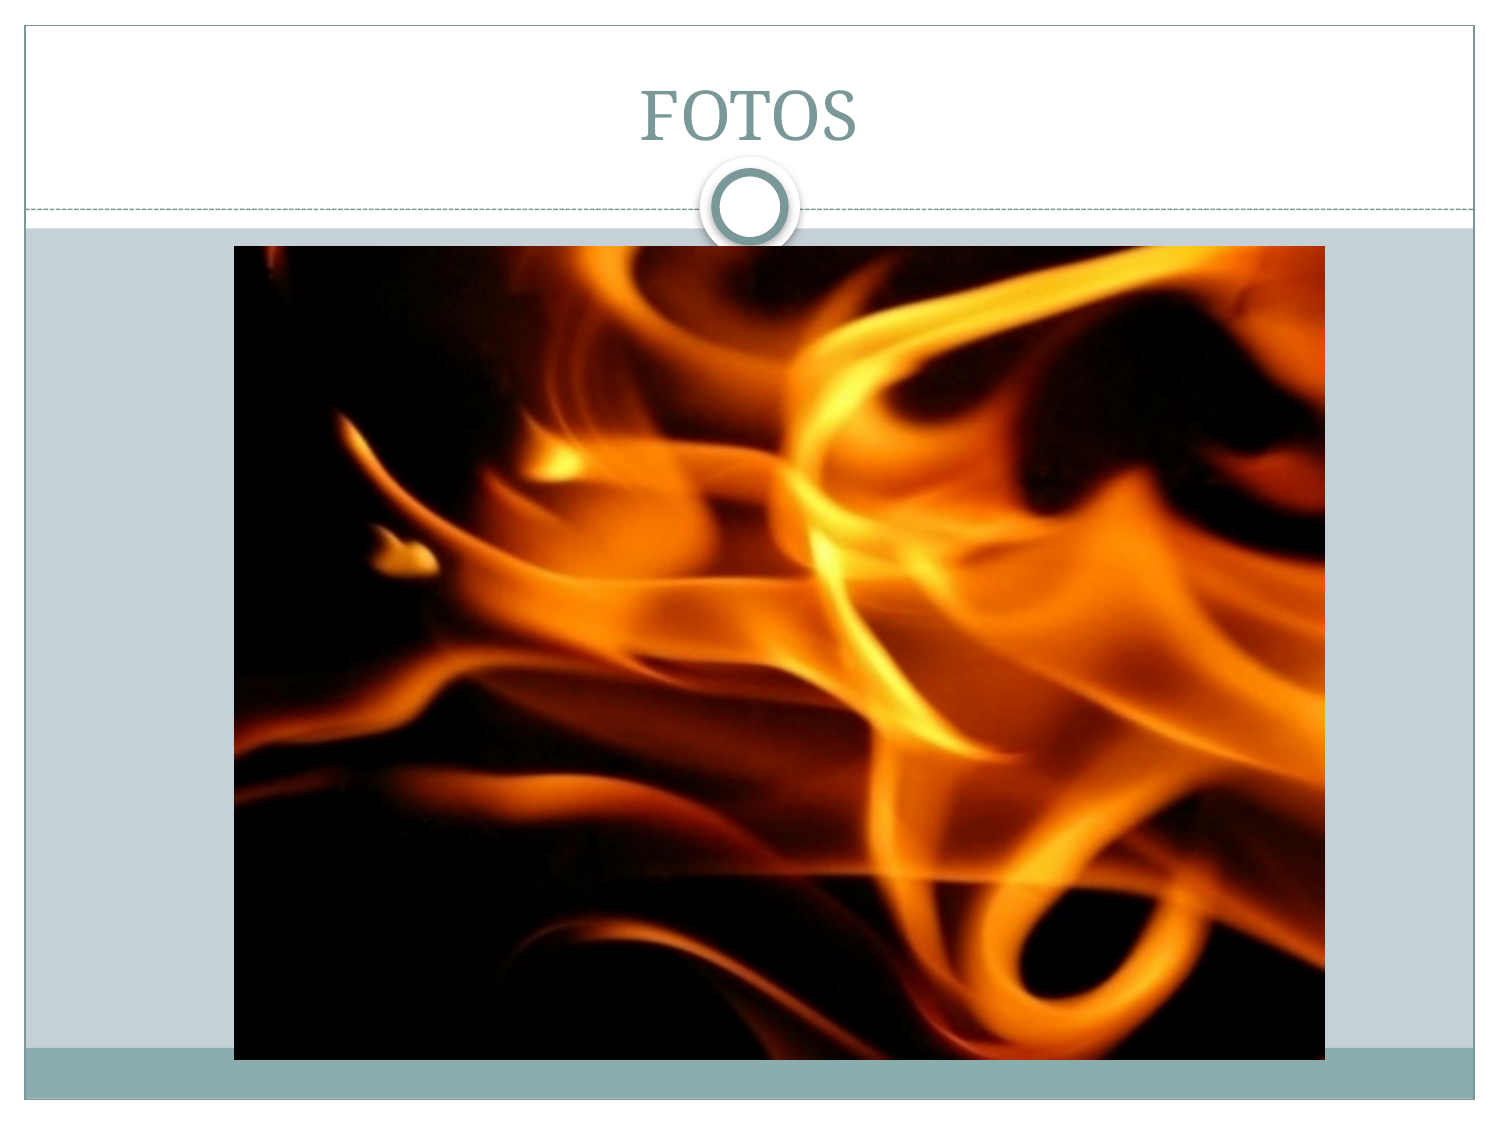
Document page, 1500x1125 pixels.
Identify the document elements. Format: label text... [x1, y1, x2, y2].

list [234, 245, 1325, 1060]
title FOTOS [49, 37, 1450, 162]
